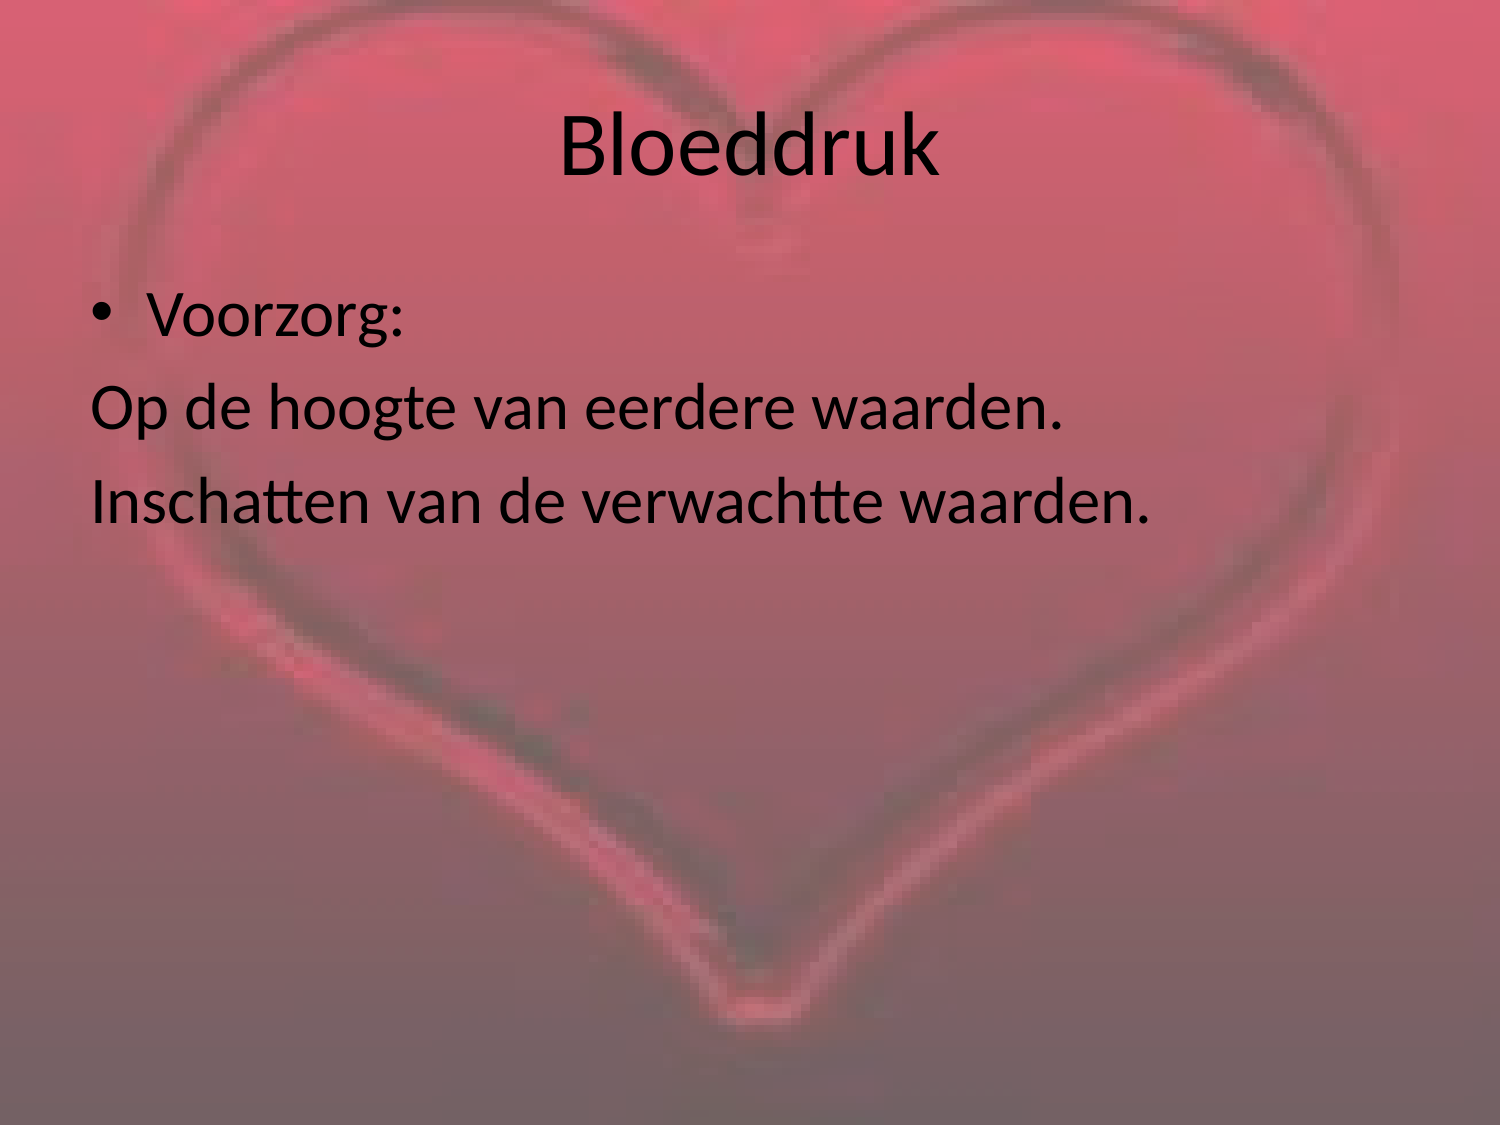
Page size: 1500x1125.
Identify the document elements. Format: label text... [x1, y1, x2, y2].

title Bloeddruk [75, 45, 1425, 233]
list Voorzorg: Op de hoogte van eerdere waarden. Inschatten van de verwachtte waarden. [75, 262, 1425, 1005]
